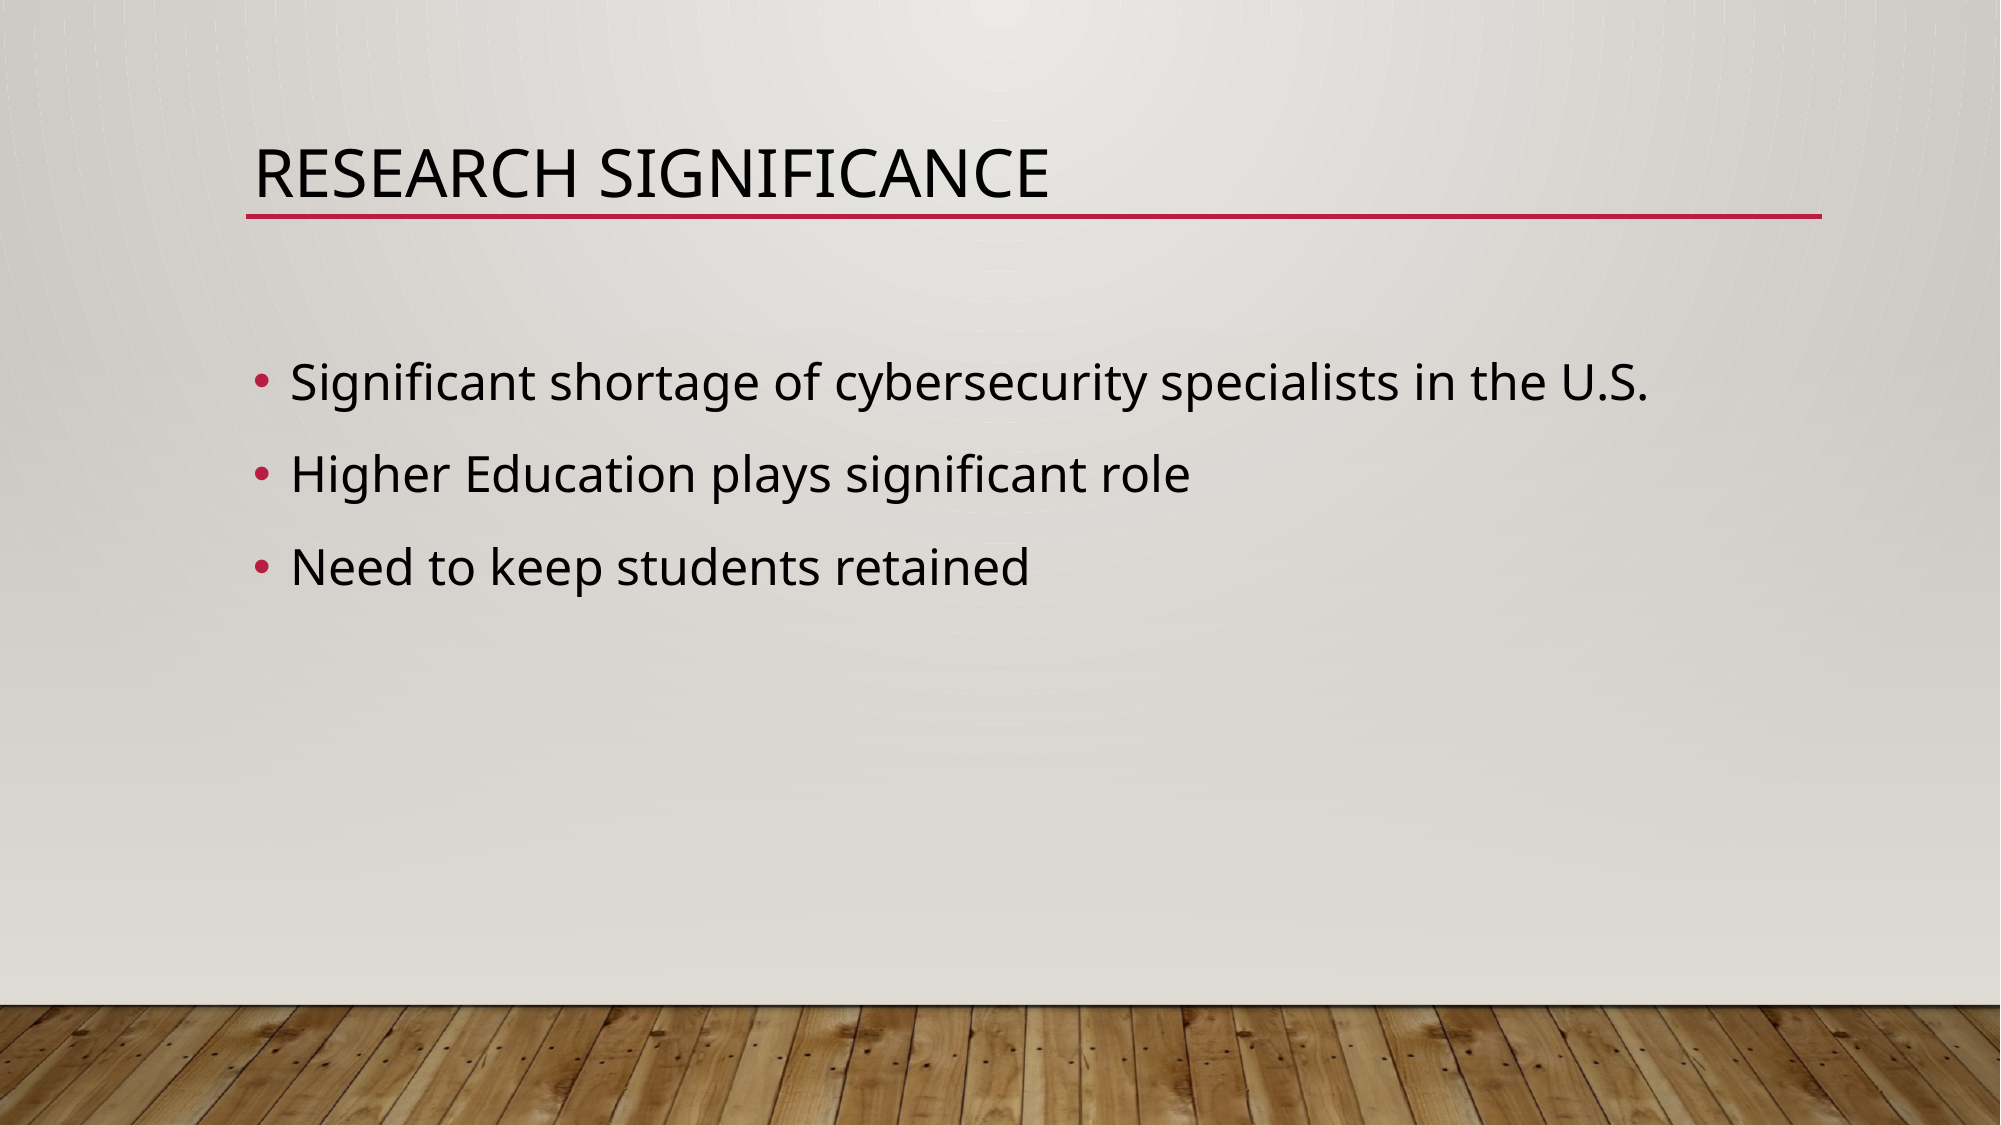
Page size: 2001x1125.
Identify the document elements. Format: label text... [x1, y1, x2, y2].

list Significant shortage of cybersecurity specialists in the U.S. Higher Education plays significant role Need to keep students retained [238, 330, 1814, 897]
picture [0, 1005, 2000, 1125]
title Research Significance [238, 131, 1814, 305]
